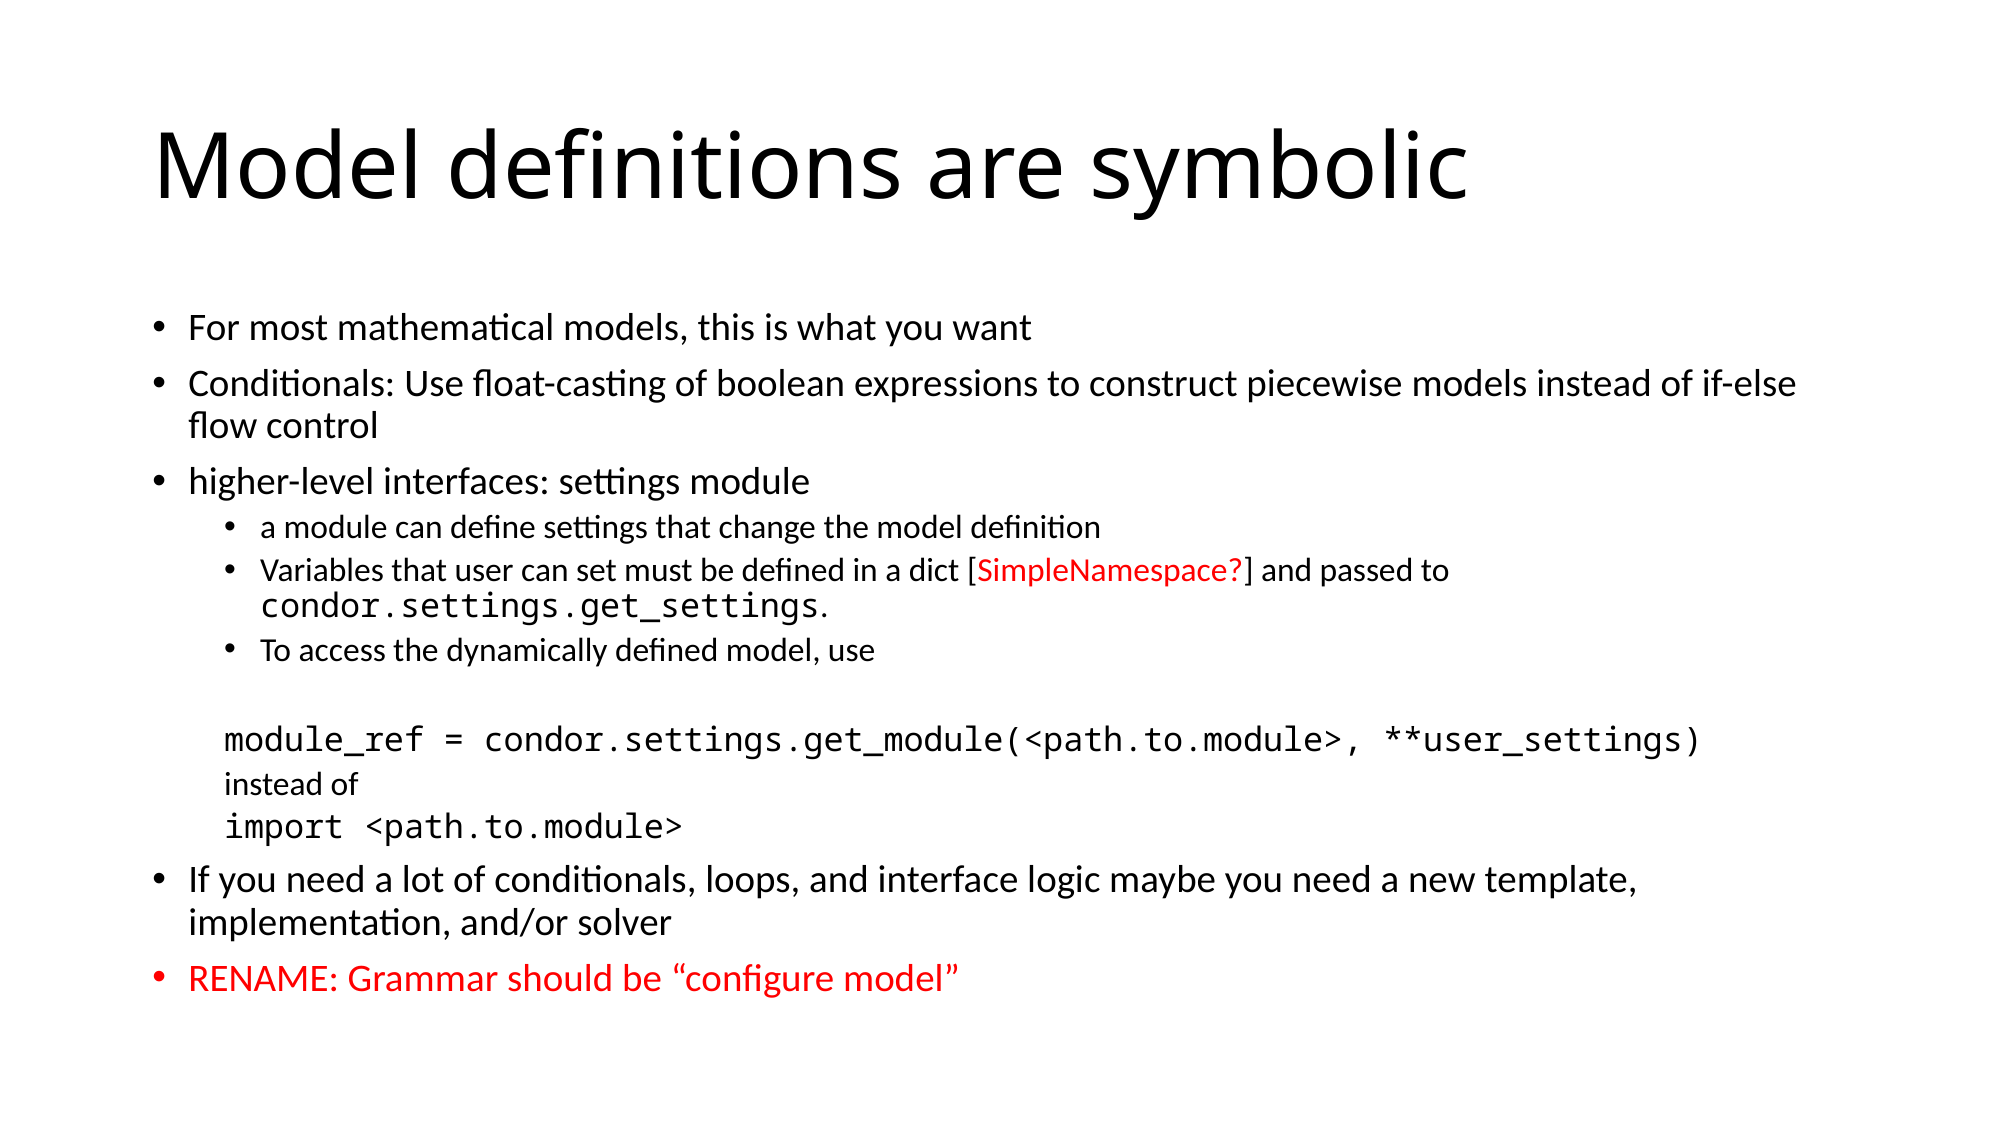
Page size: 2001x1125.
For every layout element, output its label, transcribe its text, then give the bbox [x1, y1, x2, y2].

title Model definitions are symbolic [137, 59, 1863, 278]
list For most mathematical models, this is what you want Conditionals: Use float-casting of boolean expressions to construct piecewise models instead of if-else flow control higher-level interfaces: settings module a module can define settings that change the model definition Variables that user can set must be defined in a dict [SimpleNamespace?] and passed to condor.settings.get_settings. To access the dynamically defined model, use module_ref = condor.settings.get_module(<path.to.module>, **user_settings) instead of import <path.to.module> If you need a lot of conditionals, loops, and interface logic maybe you need a new template, implementation, and/or solver RENAME: Grammar should be “configure model” [137, 299, 1863, 1014]
